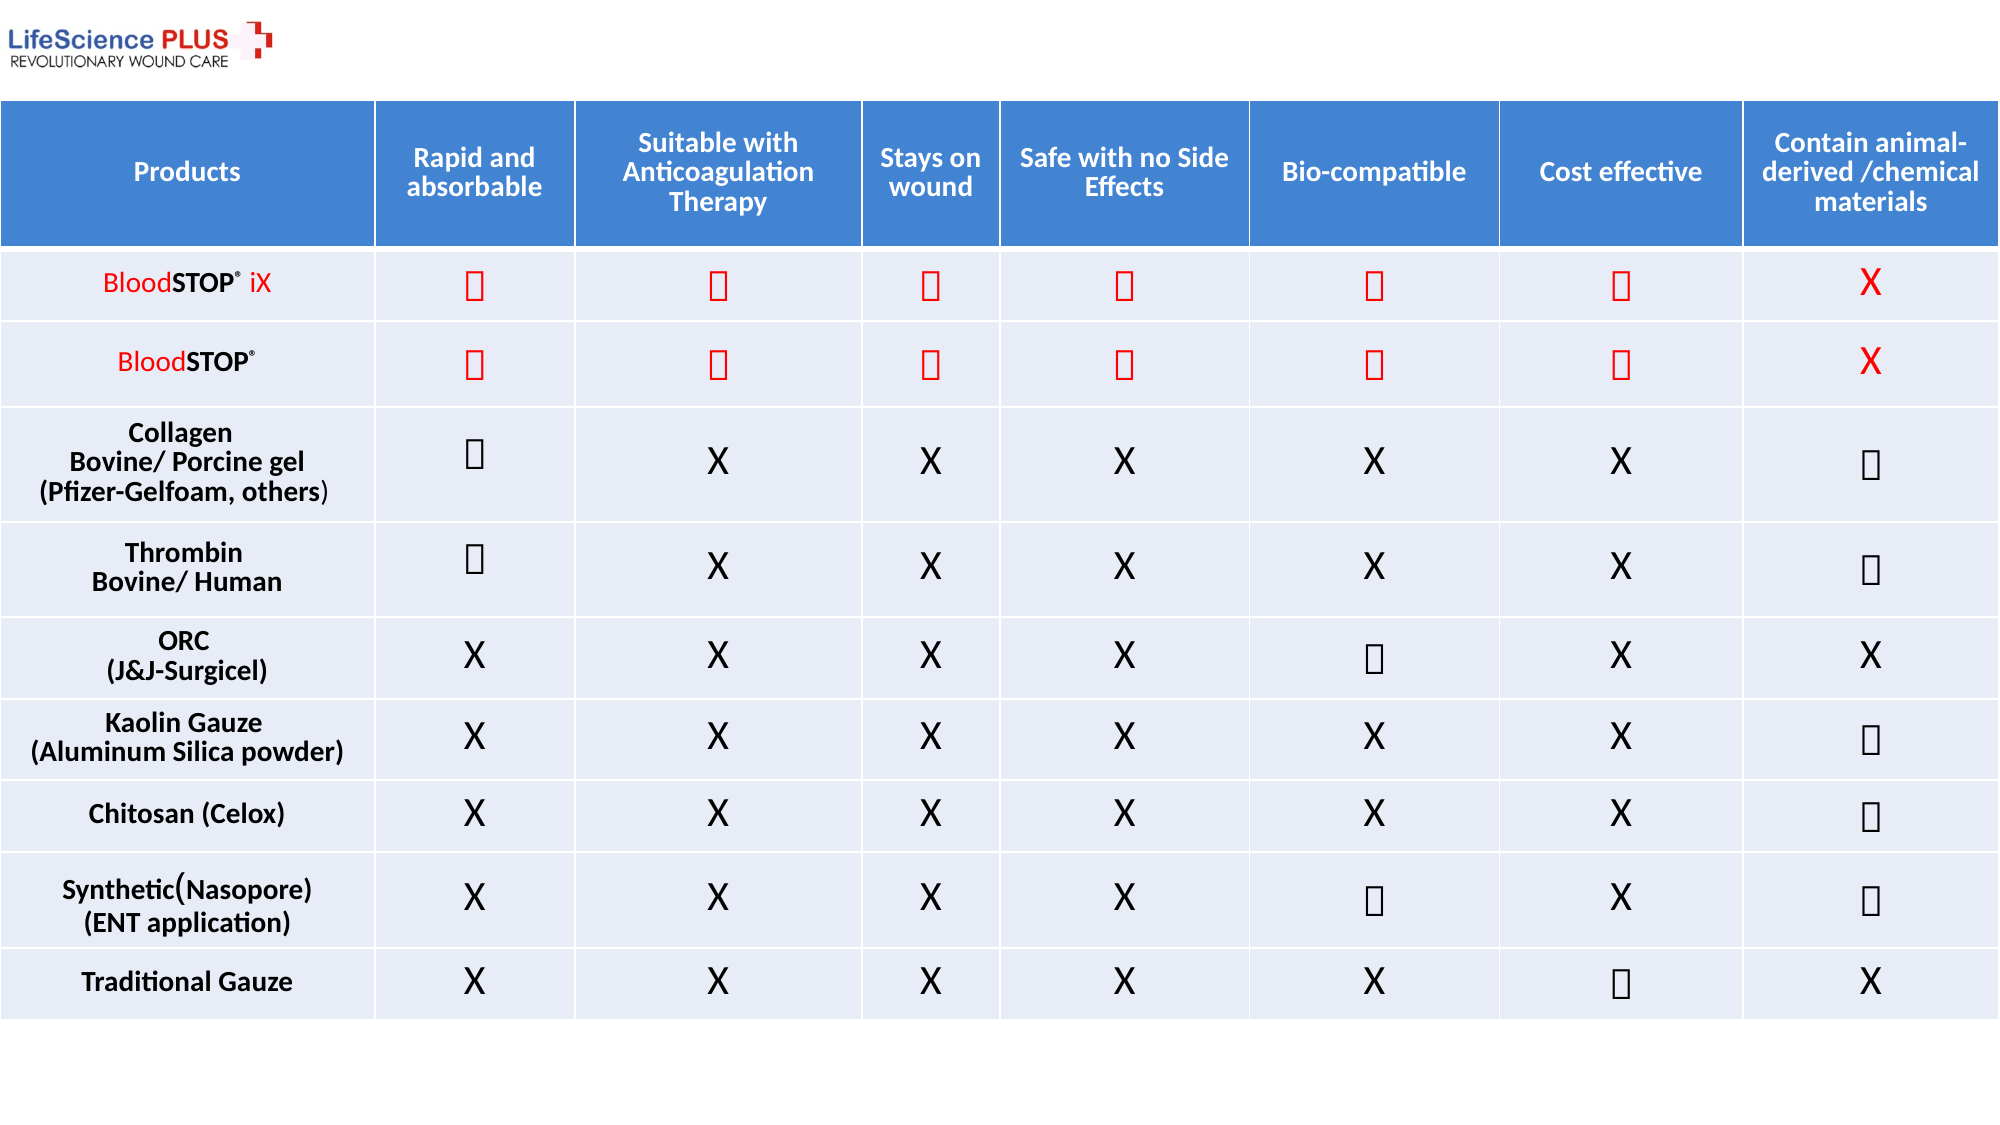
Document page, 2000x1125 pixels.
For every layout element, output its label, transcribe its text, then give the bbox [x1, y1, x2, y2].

table_cell  [1001, 252, 1249, 320]
table_cell X [1500, 523, 1742, 616]
table_cell  [1744, 781, 1998, 851]
table_cell  [863, 322, 999, 406]
table_cell Chitosan (Celox) [1, 781, 374, 851]
table_header Contain animal-derived /chemical materials [1744, 101, 1998, 246]
table_cell X [863, 781, 999, 851]
table_cell X [1001, 949, 1249, 1019]
table_header Stays on wound [863, 101, 999, 246]
table_cell X [376, 853, 574, 947]
table_cell  [1250, 618, 1499, 698]
table_cell  [376, 408, 574, 521]
table_cell X [1500, 781, 1742, 851]
table_cell  [1744, 853, 1998, 947]
table_cell X [1001, 523, 1249, 616]
table_cell X [1250, 408, 1499, 521]
table_cell Kaolin Gauze (Aluminum Silica powder) [1, 700, 374, 779]
table_cell X [1001, 700, 1249, 779]
table_cell  [1500, 252, 1742, 320]
table_cell Synthetic(Nasopore) (ENT application) [1, 853, 374, 947]
table_cell X [576, 949, 861, 1019]
table_header Rapid and absorbable [376, 101, 574, 246]
table_cell X [576, 781, 861, 851]
table_cell  [1500, 949, 1742, 1019]
table_cell X [1500, 618, 1742, 698]
table_cell X [1001, 408, 1249, 521]
table_cell X [376, 949, 574, 1019]
table_cell X [1500, 700, 1742, 779]
table_cell BloodSTOP® iX [1, 252, 374, 320]
table_cell X [1744, 252, 1998, 320]
picture [0, 14, 279, 75]
table_cell  [1250, 252, 1499, 320]
table_cell  [376, 252, 574, 320]
table_header Safe with no Side Effects [1001, 101, 1249, 246]
table_cell X [863, 523, 999, 616]
table_cell  [863, 252, 999, 320]
table_cell  [1500, 322, 1742, 406]
table_cell X [376, 700, 574, 779]
table_cell X [1250, 523, 1499, 616]
table_cell  [1744, 408, 1998, 521]
table_header Cost effective [1500, 101, 1742, 246]
table_cell  [1250, 322, 1499, 406]
table_cell X [1250, 781, 1499, 851]
table_cell X [1744, 322, 1998, 406]
table_cell  [376, 523, 574, 616]
table_cell X [576, 700, 861, 779]
table_header Bio-compatible [1250, 101, 1499, 246]
table_cell X [1500, 408, 1742, 521]
table_cell X [376, 618, 574, 698]
table_cell ORC (J&J-Surgicel) [1, 618, 374, 698]
table_cell X [1250, 700, 1499, 779]
table_cell  [1001, 322, 1249, 406]
table_cell X [1744, 618, 1998, 698]
table_cell X [1001, 853, 1249, 947]
table_cell Traditional Gauze [1, 949, 374, 1019]
table_cell X [576, 618, 861, 698]
table_cell X [576, 523, 861, 616]
table_header Suitable with Anticoagulation Therapy [576, 101, 861, 246]
table_cell  [576, 322, 861, 406]
table_cell X [576, 853, 861, 947]
table_cell  [1250, 853, 1499, 947]
table_cell X [1744, 949, 1998, 1019]
table_cell X [1001, 781, 1249, 851]
table_cell X [576, 408, 861, 521]
table_cell X [863, 853, 999, 947]
table_cell X [863, 618, 999, 698]
table_cell  [1744, 700, 1998, 779]
table_cell  [1744, 523, 1998, 616]
table_header Products [1, 101, 374, 246]
table_cell X [376, 781, 574, 851]
table_cell X [1250, 949, 1499, 1019]
table_cell  [376, 322, 574, 406]
table_cell Collagen Bovine/ Porcine gel (Pfizer-Gelfoam, others) [1, 408, 374, 521]
table_cell X [863, 408, 999, 521]
table_cell X [1001, 618, 1249, 698]
table_cell X [863, 700, 999, 779]
table_cell Thrombin Bovine/ Human [1, 523, 374, 616]
table_cell X [1500, 853, 1742, 947]
table_cell X [863, 949, 999, 1019]
table_cell BloodSTOP® [1, 322, 374, 406]
table_cell  [576, 252, 861, 320]
